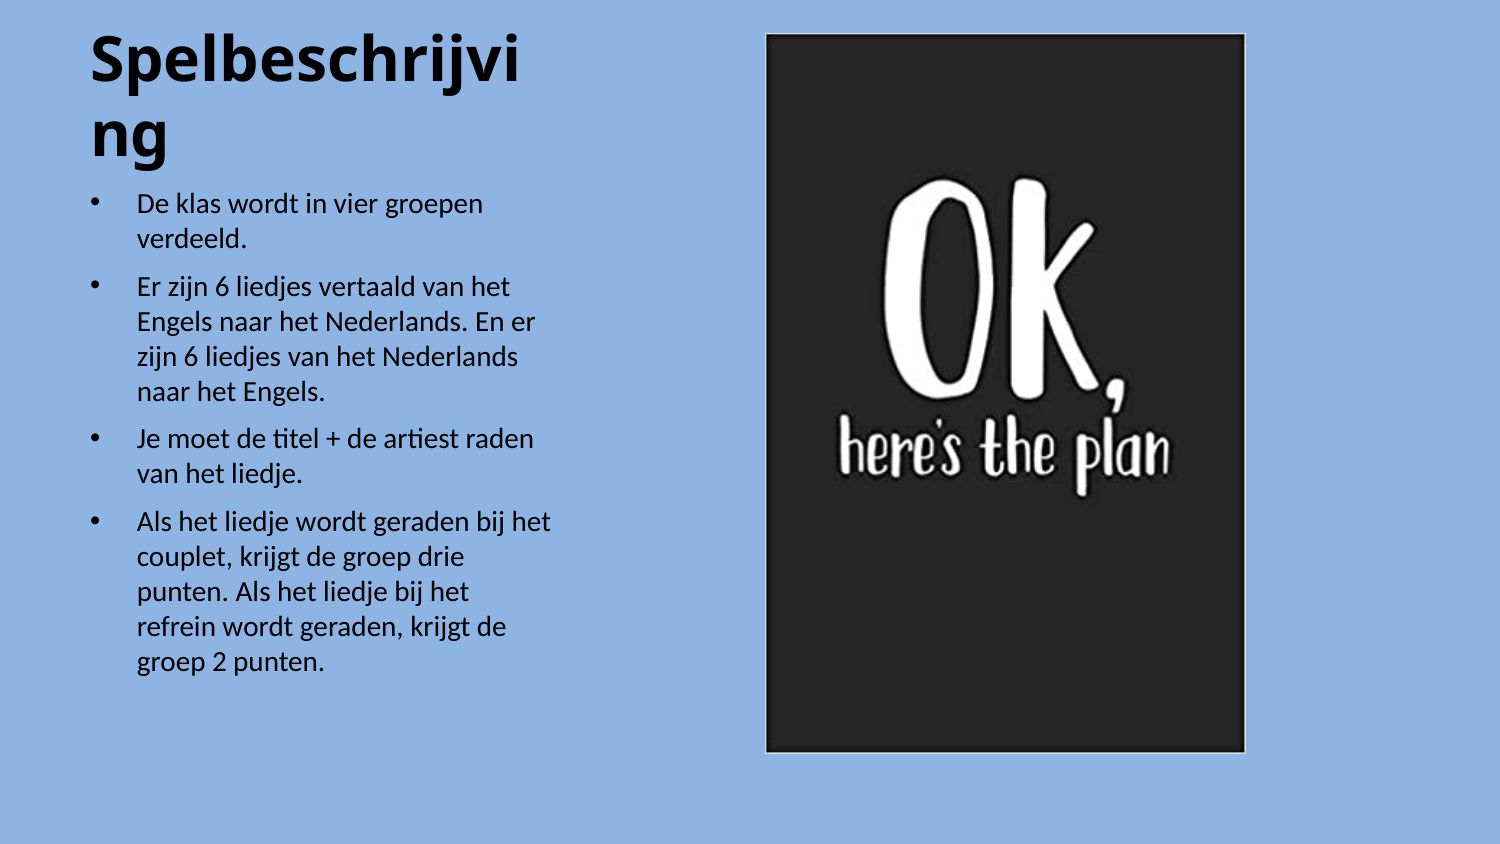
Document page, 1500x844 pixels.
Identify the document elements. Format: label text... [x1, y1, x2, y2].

title Spelbeschrijving [75, 33, 569, 176]
picture [765, 33, 1247, 754]
list De klas wordt in vier groepen verdeeld. Er zijn 6 liedjes vertaald van het Engels naar het Nederlands. En er zijn 6 liedjes van het Nederlands naar het Engels. Je moet de titel + de artiest raden van het liedje. Als het liedje wordt geraden bij het couplet, krijgt de groep drie punten. Als het liedje bij het refrein wordt geraden, krijgt de groep 2 punten. [75, 176, 569, 754]
